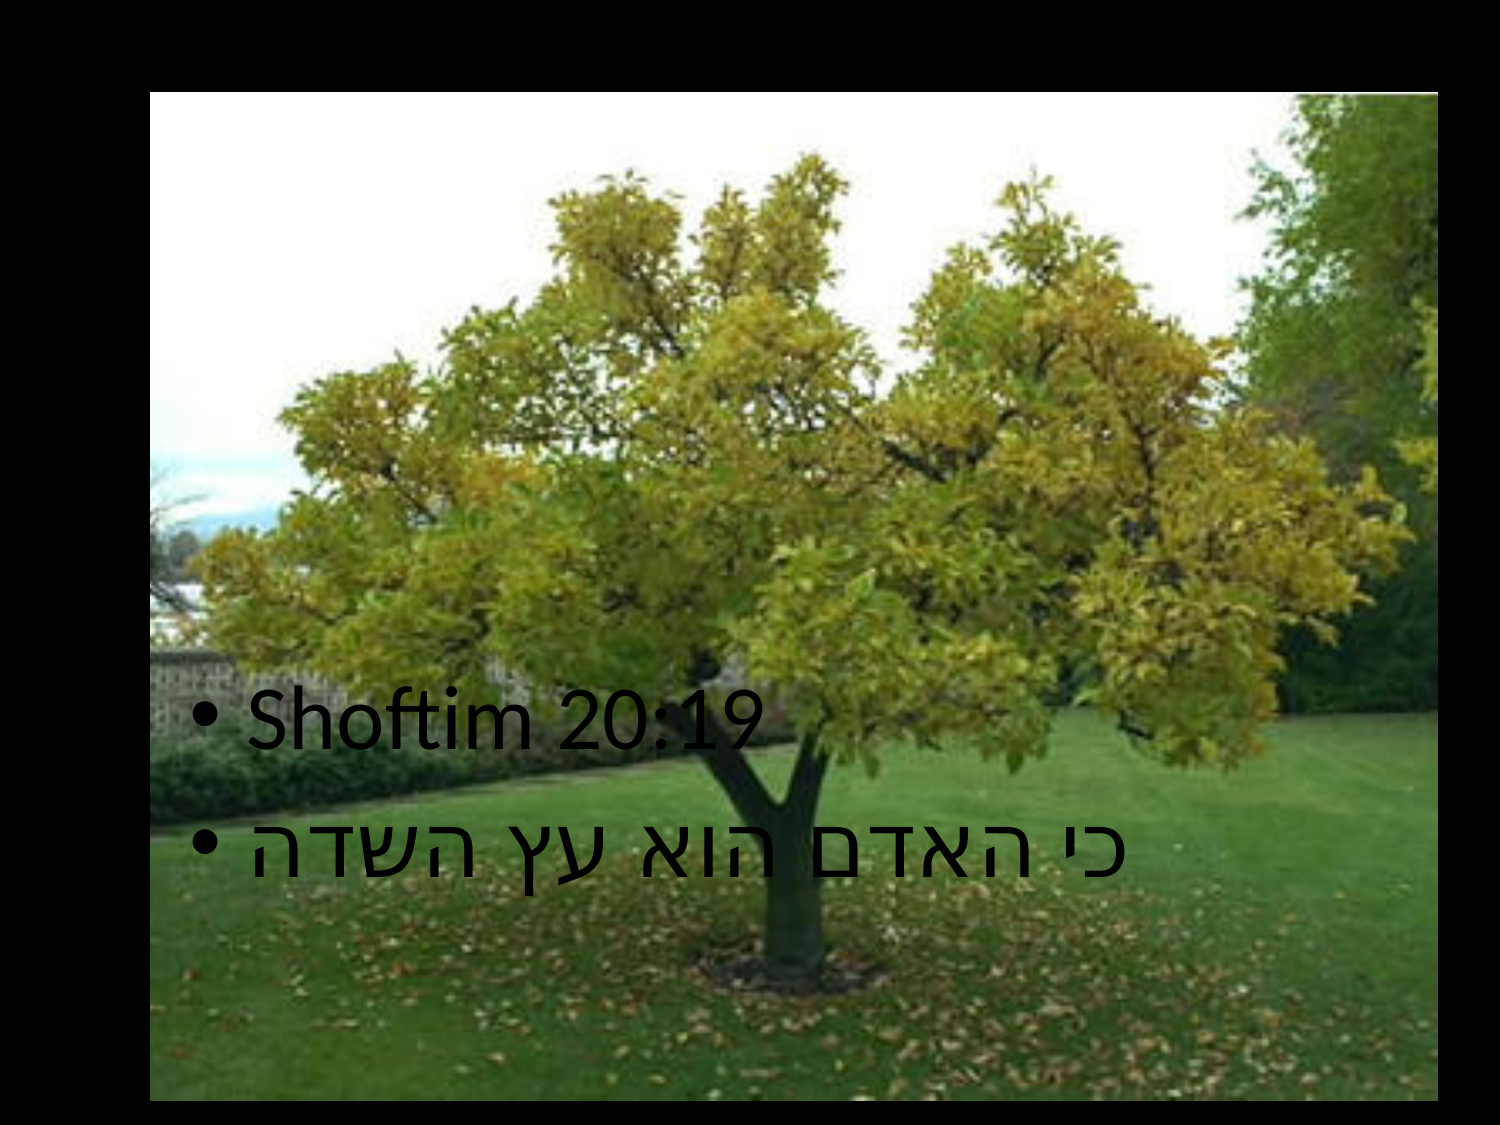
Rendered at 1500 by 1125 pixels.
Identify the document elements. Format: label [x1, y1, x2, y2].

picture [149, 92, 1438, 1102]
